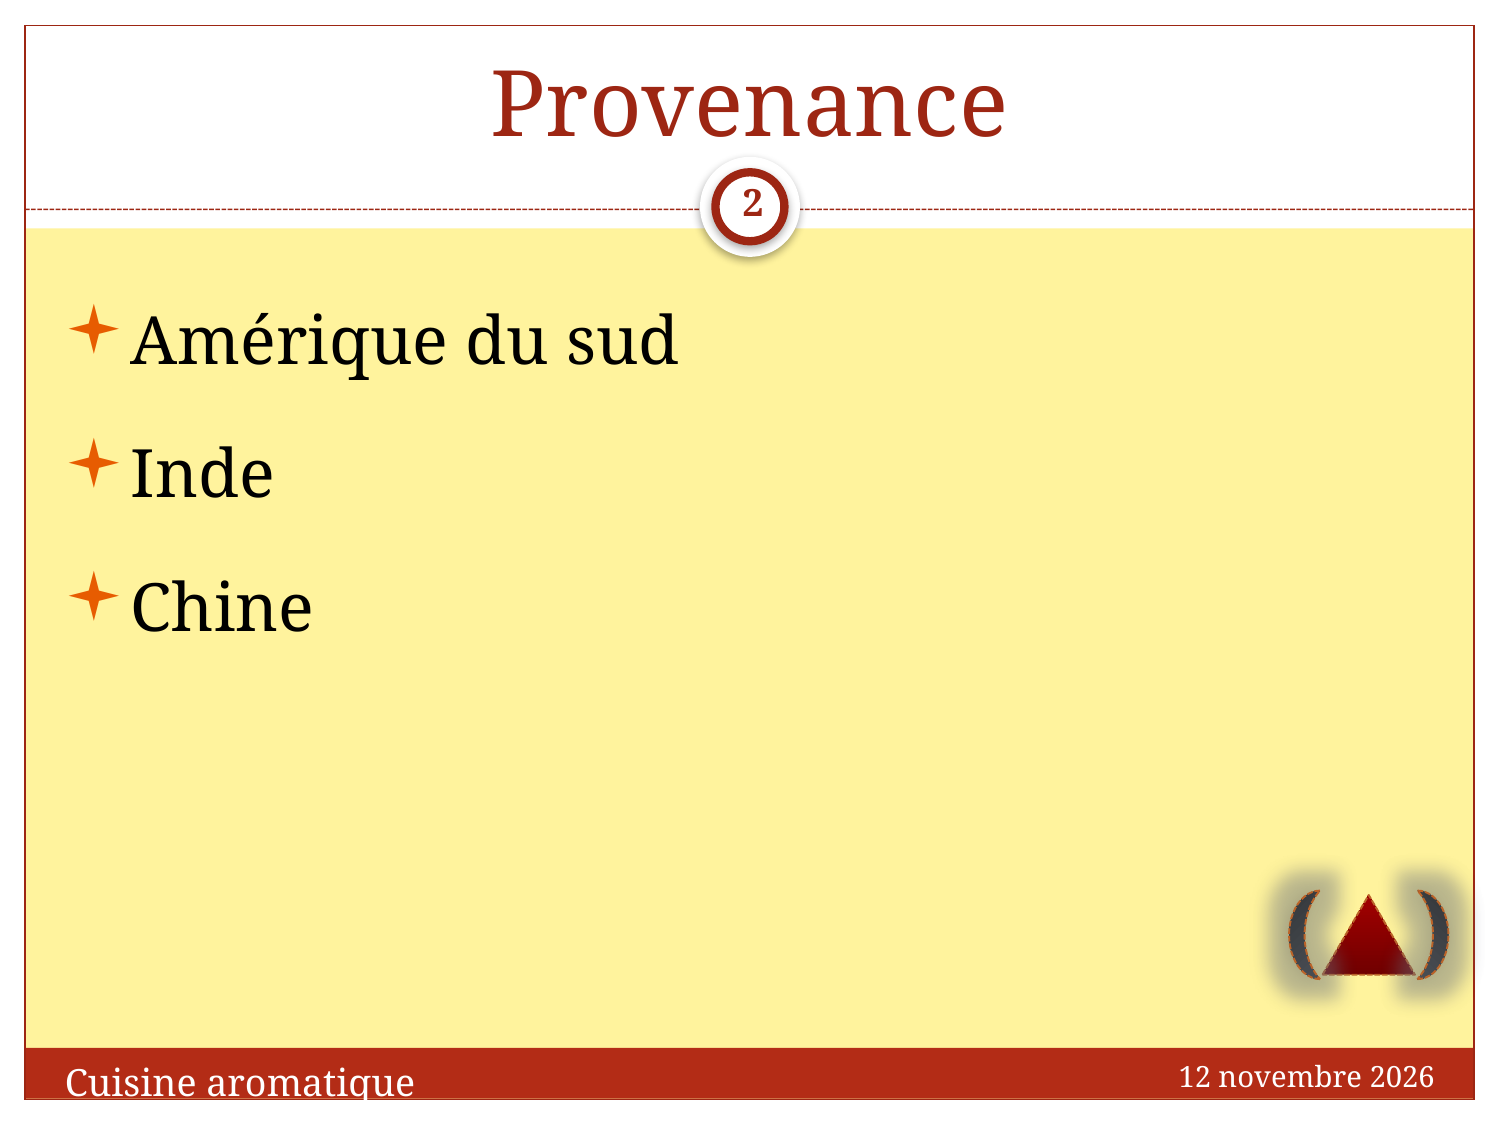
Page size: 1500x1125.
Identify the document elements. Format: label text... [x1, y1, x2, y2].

title Provenance [49, 37, 1450, 162]
list Amérique du sud Inde Chine [49, 250, 1445, 1001]
slide_number mars 09 [950, 1050, 1450, 1111]
slide_number 2 [715, 168, 791, 241]
footer Cuisine aromatique [50, 1051, 638, 1112]
